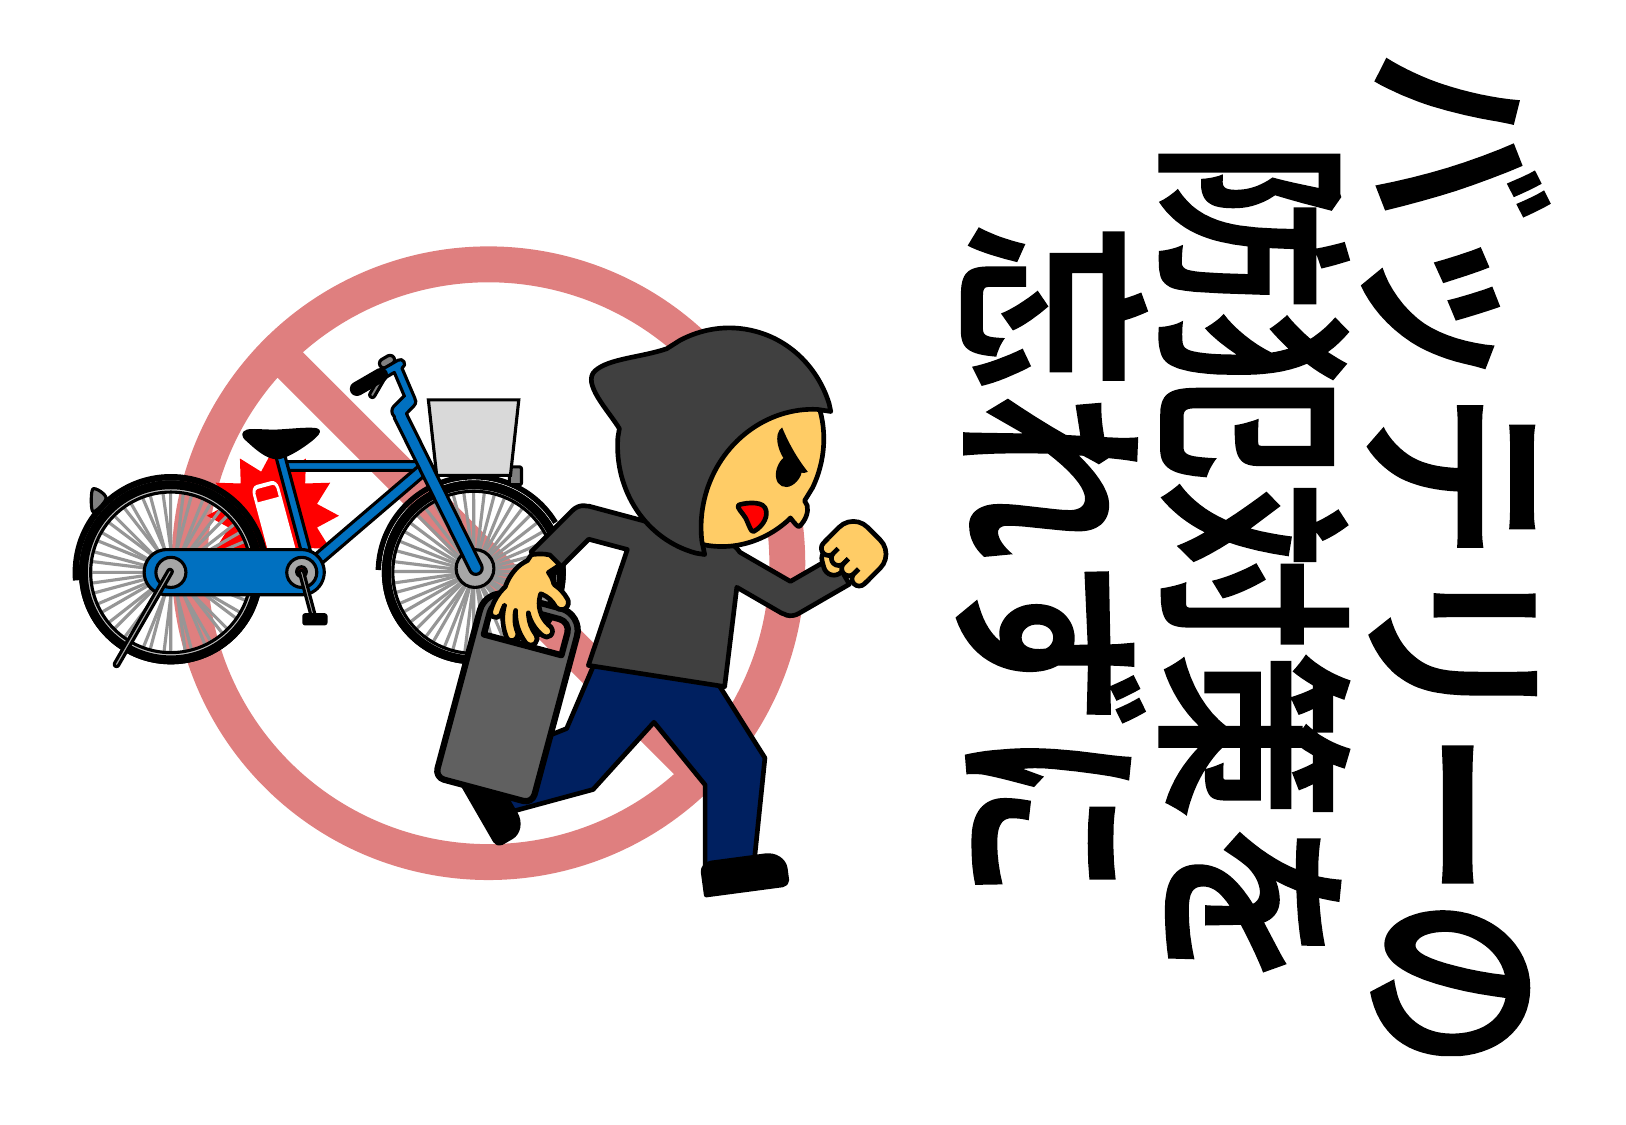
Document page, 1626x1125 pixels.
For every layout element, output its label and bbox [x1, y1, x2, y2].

text_box [73, 246, 883, 891]
